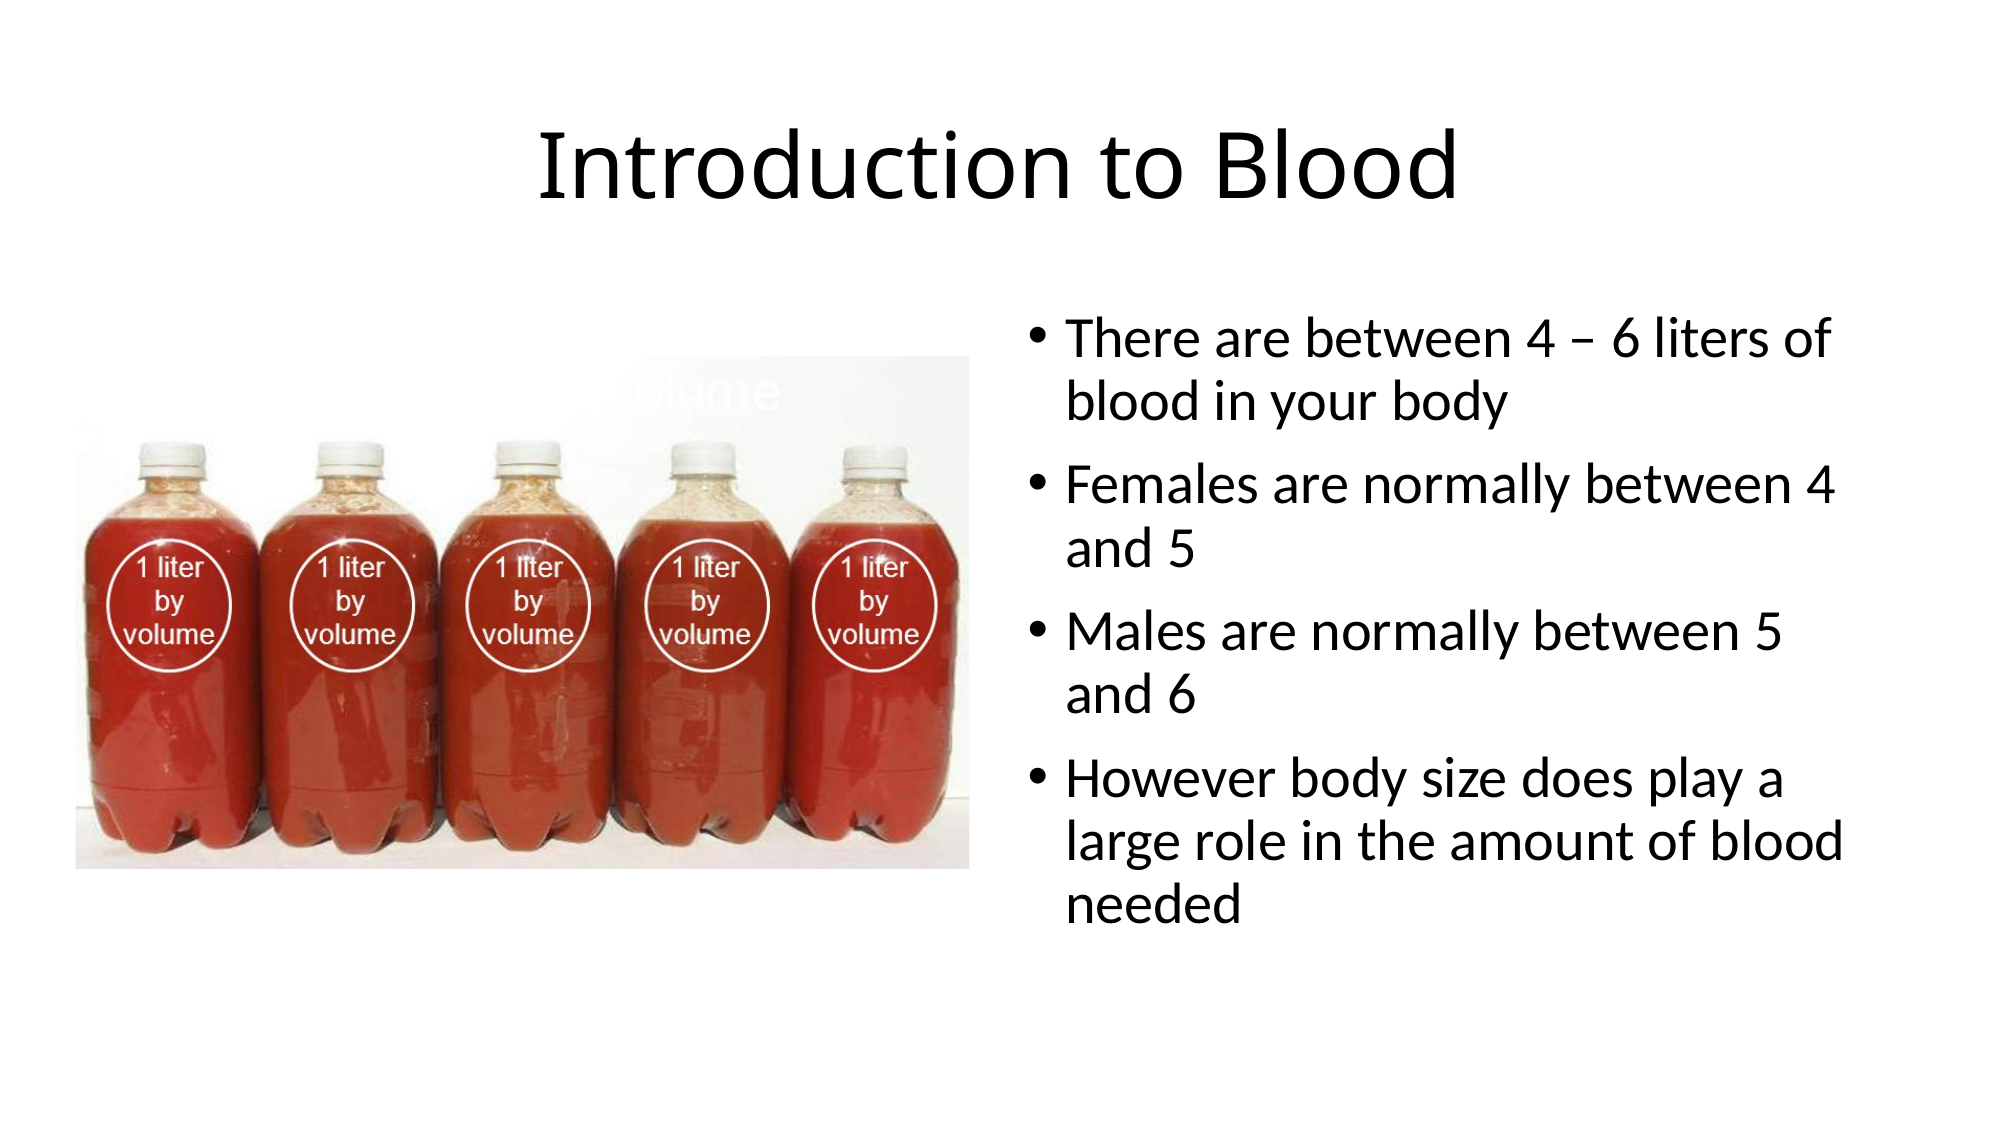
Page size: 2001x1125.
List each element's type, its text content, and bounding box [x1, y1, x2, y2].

list There are between 4 – 6 liters of blood in your body Females are normally between 4 and 5 Males are normally between 5 and 6 However body size does play a large role in the amount of blood needed [1012, 299, 1863, 1014]
picture [75, 356, 970, 869]
title Introduction to Blood [137, 59, 1863, 278]
